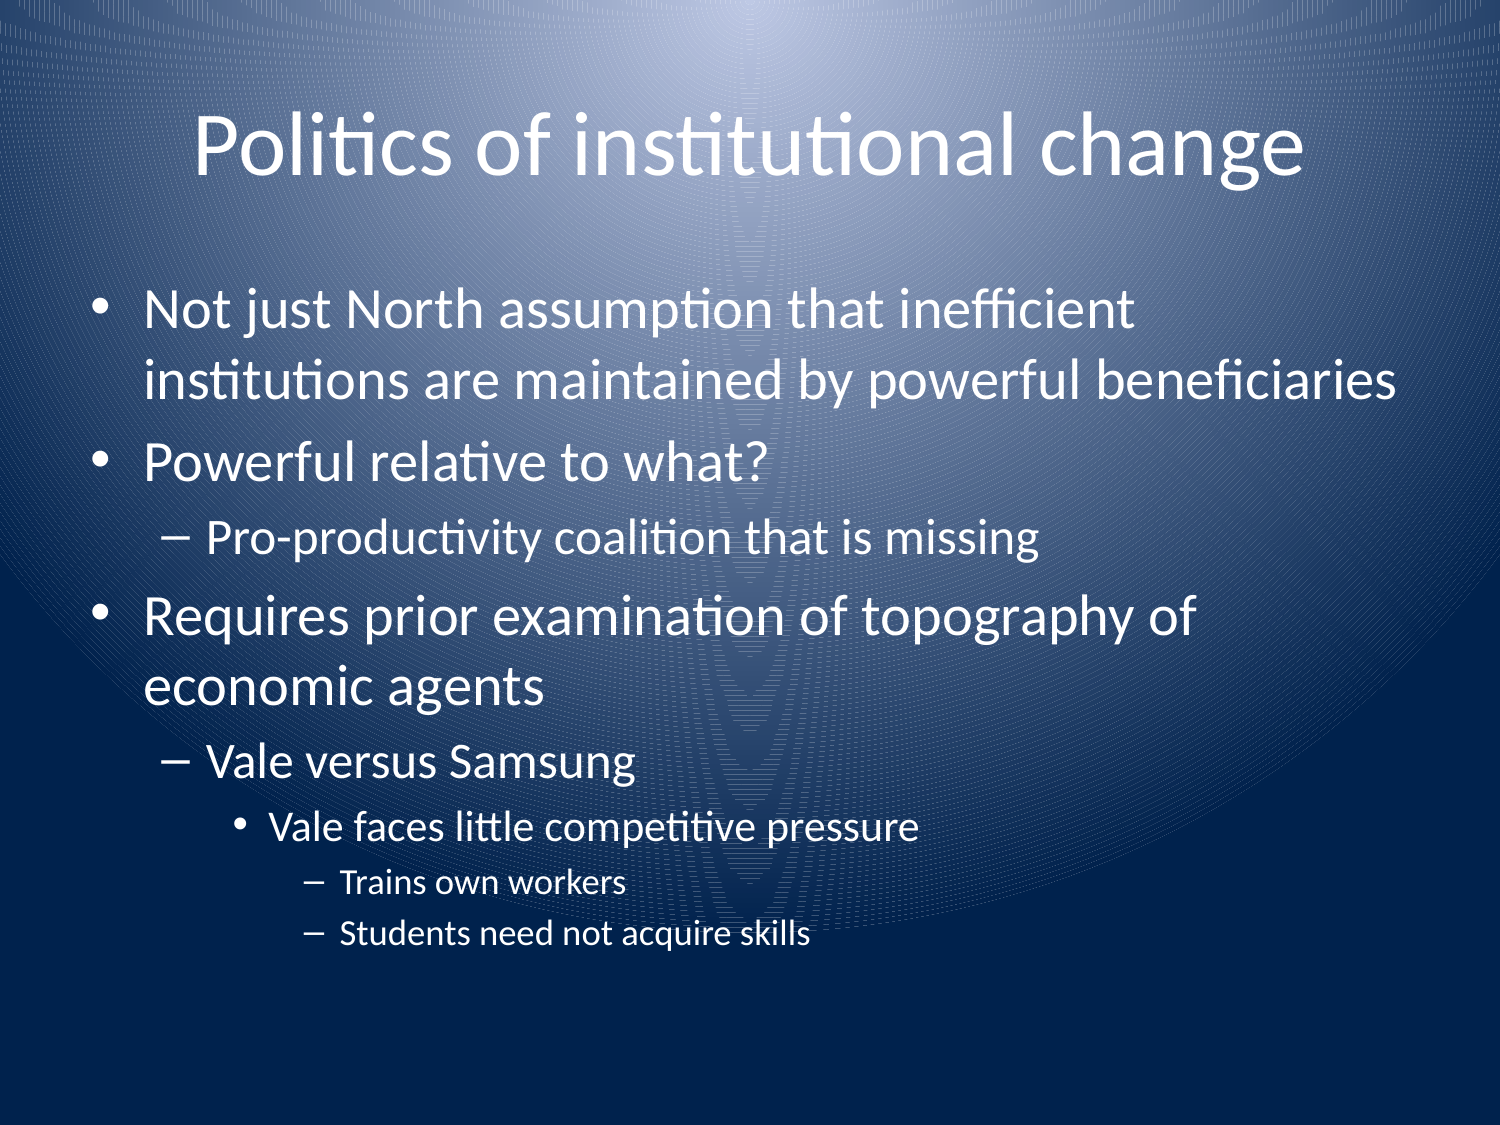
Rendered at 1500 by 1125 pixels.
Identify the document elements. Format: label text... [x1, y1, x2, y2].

title Politics of institutional change [74, 44, 1426, 233]
list Not just North assumption that inefficient institutions are maintained by powerful beneficiaries Powerful relative to what? Pro-productivity coalition that is missing Requires prior examination of topography of economic agents Vale versus Samsung Vale faces little competitive pressure Trains own workers Students need not acquire skills [74, 262, 1426, 1006]
